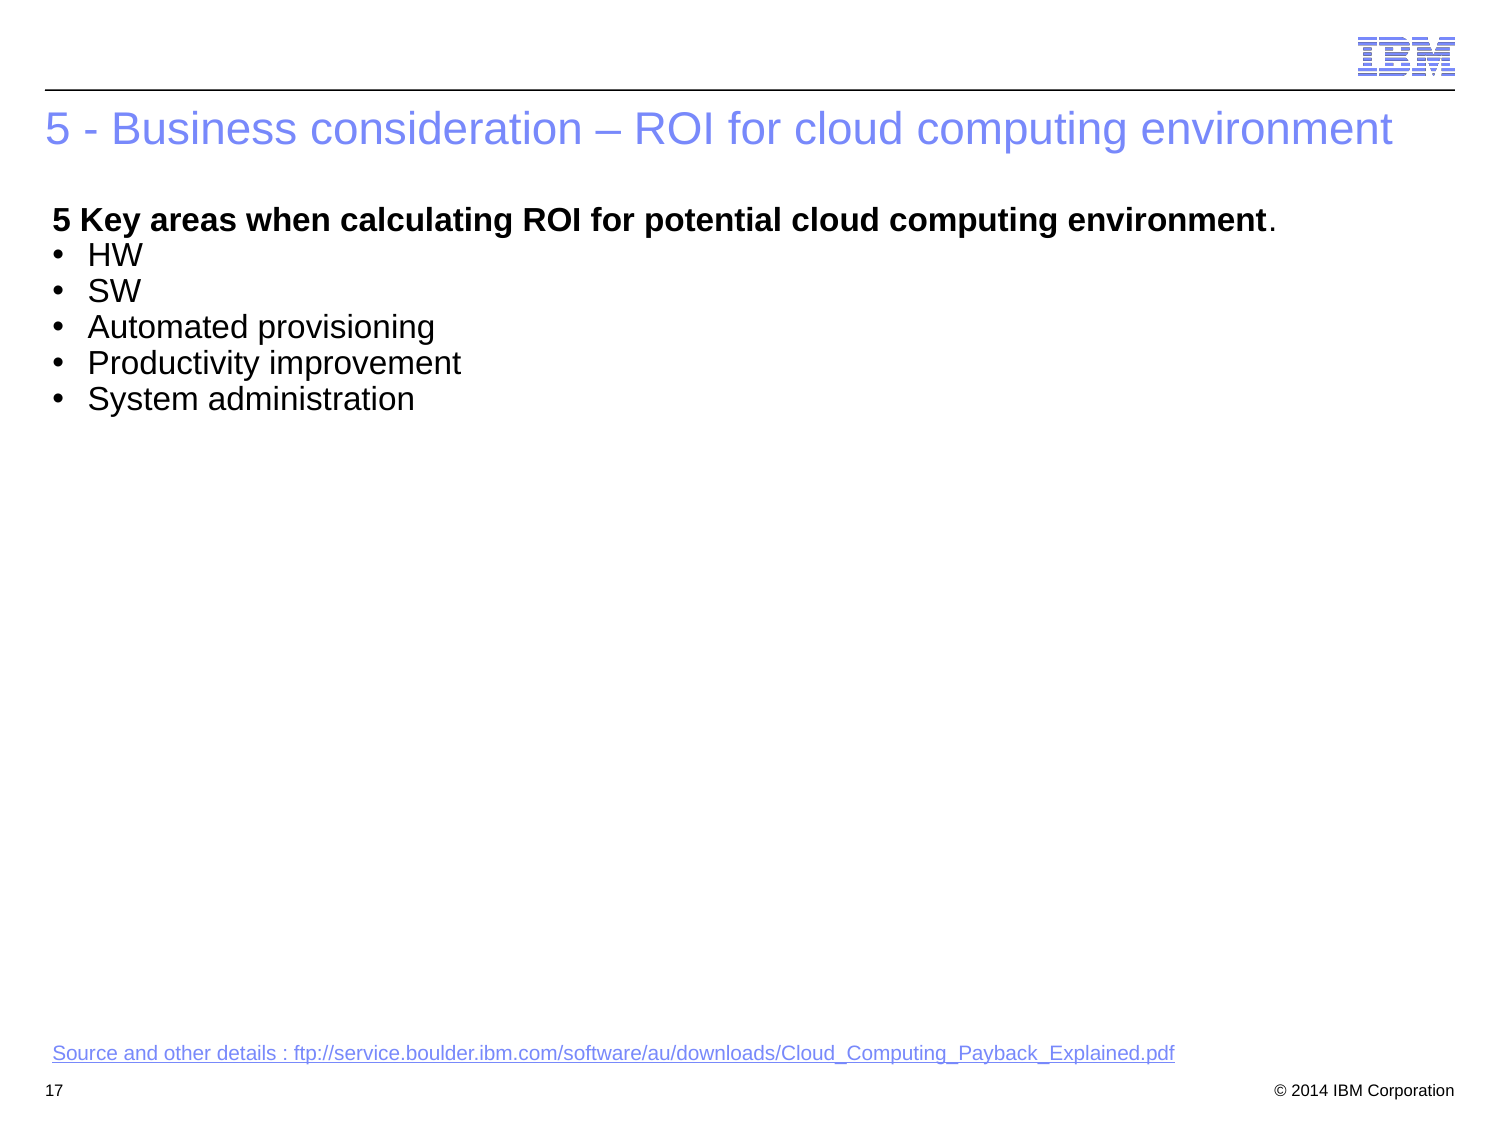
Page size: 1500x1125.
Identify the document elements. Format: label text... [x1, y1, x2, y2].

text_box Source and other details : ftp://service.boulder.ibm.com/software/au/downloads/Cloud_Computing_Payback_Explained.pdf [37, 1034, 1440, 1073]
title 5 - Business consideration – ROI for cloud computing environment [29, 97, 1456, 203]
picture [1358, 37, 1455, 76]
text_box 5 Key areas when calculating ROI for potential cloud computing environment. HW SW Automated provisioning Productivity improvement System administration [37, 194, 1313, 426]
slide_number 17 [29, 1072, 91, 1103]
